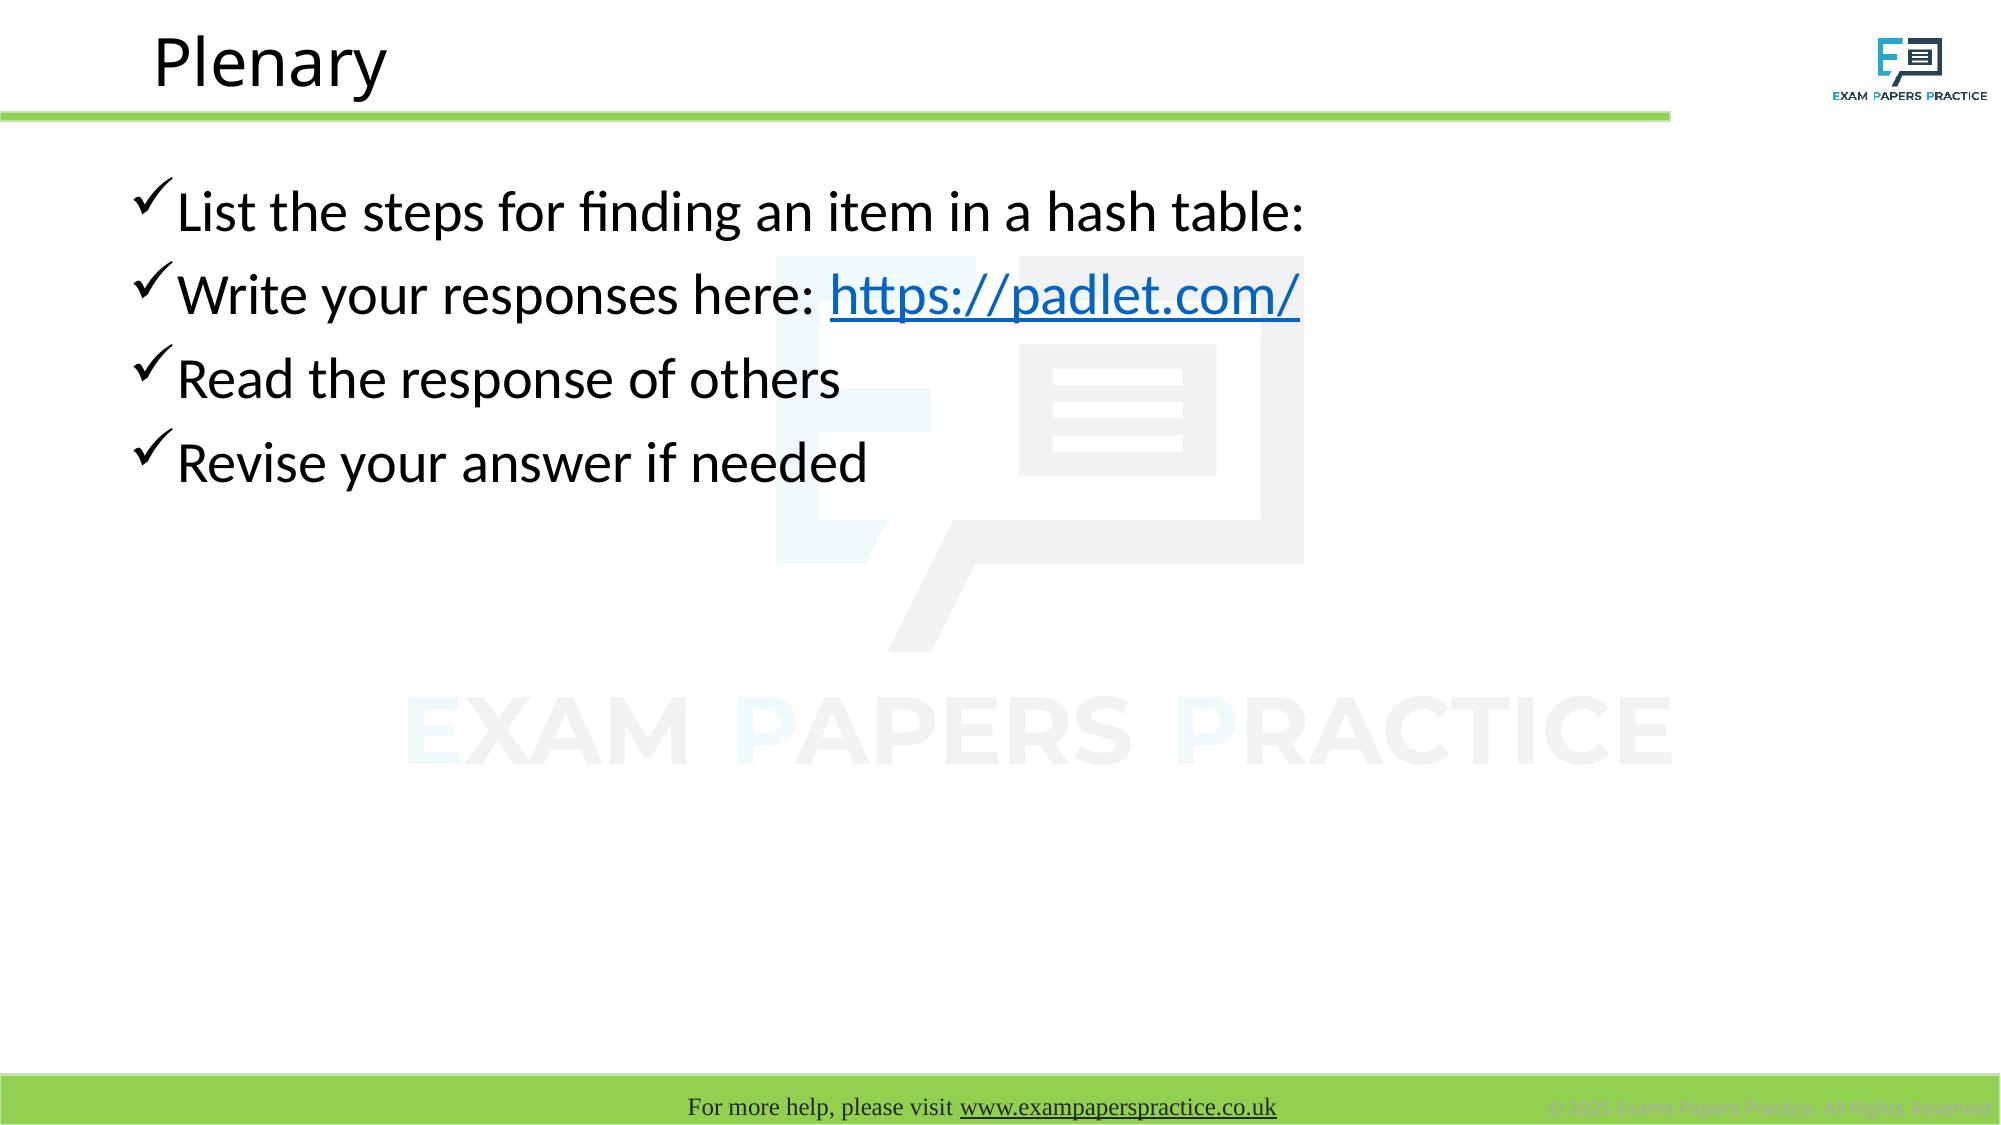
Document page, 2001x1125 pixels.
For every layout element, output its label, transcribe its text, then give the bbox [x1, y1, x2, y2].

list List the steps for finding an item in a hash table: Write your responses here: https://padlet.com/ Read the response of others Revise your answer if needed [113, 173, 1839, 887]
title Plenary [137, 59, 1863, 70]
